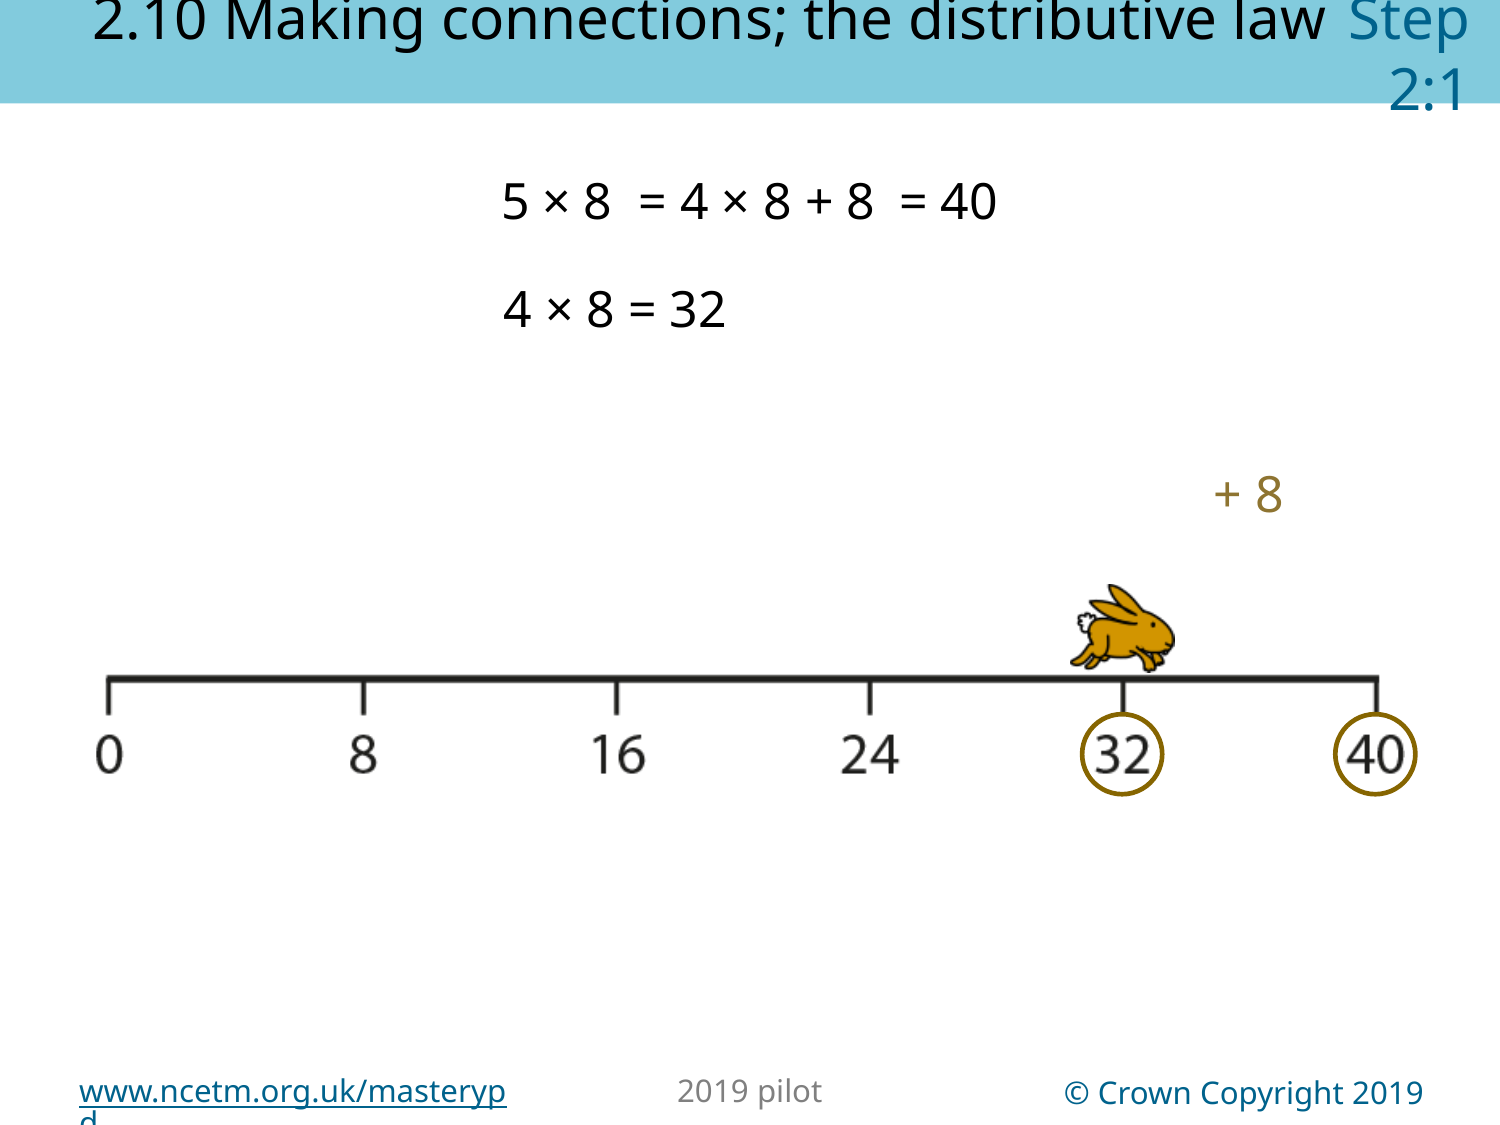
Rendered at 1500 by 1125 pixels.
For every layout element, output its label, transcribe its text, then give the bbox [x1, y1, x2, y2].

text_box = 40 [891, 161, 1013, 237]
text_box 5 × 8 [486, 161, 623, 237]
text_box + 8 [1198, 455, 1299, 531]
text_box [1410, 734, 1416, 775]
picture [95, 584, 1405, 790]
text_box 4 × 8 = 32 [488, 270, 742, 346]
text_box = 4 × 8 + 8 [623, 161, 891, 237]
list 2.10 Making connections; the distributive law Step 2:1 [0, 0, 1500, 104]
